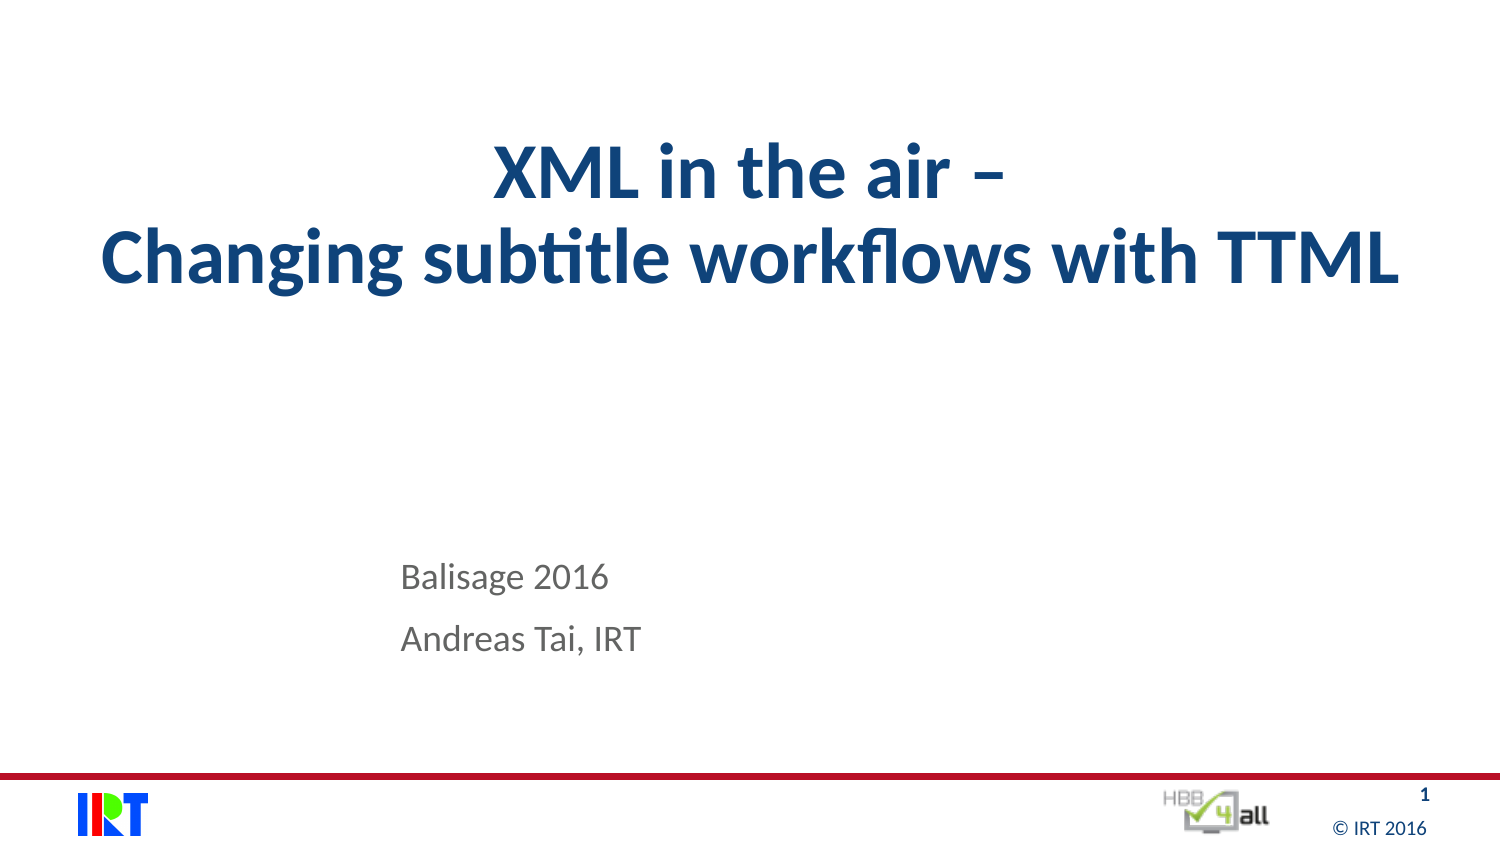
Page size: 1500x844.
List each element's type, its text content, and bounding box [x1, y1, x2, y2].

picture [78, 793, 148, 836]
list Balisage 2016 Andreas Tai, IRT [3, 551, 1365, 741]
title XML in the air – Changing subtitle workflows with TTML [70, 129, 1432, 422]
picture [1163, 787, 1270, 844]
